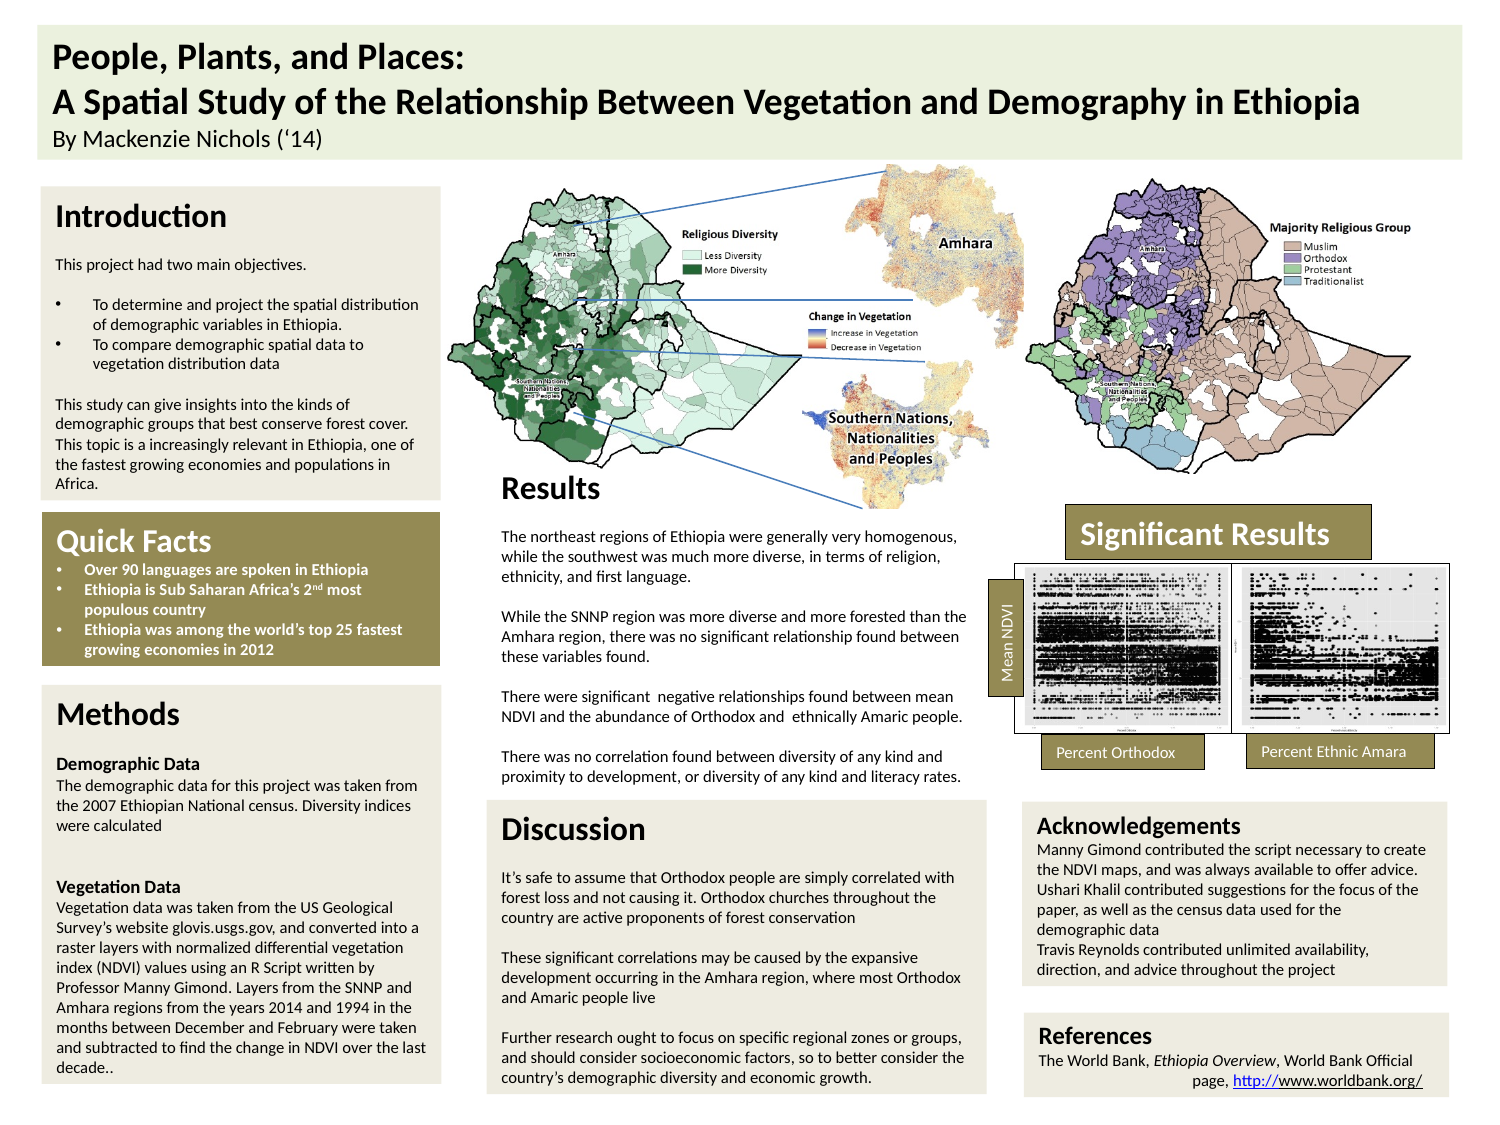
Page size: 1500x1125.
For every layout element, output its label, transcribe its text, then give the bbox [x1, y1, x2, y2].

text_box People, Plants, and Places: A Spatial Study of the Relationship Between Vegetation and Demography in Ethiopia By Mackenzie Nichols (‘14) [37, 24, 1463, 160]
text_box References The World Bank, Ethiopia Overview, World Bank Official page, http://www.worldbank.org/ [1023, 1012, 1450, 1098]
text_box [573, 170, 887, 226]
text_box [988, 504, 1450, 772]
text_box Quick Facts Over 90 languages are spoken in Ethiopia Ethiopia is Sub Saharan Africa’s 2nd most populous country Ethiopia was among the world’s top 25 fastest growing economies in 2012 [41, 511, 441, 667]
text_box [573, 348, 926, 362]
picture [440, 163, 1414, 509]
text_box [573, 412, 863, 509]
text_box Results The northeast regions of Ethiopia were generally very homogenous, while the southwest was much more diverse, in terms of religion, ethnicity, and first language. While the SNNP region was more diverse and more forested than the Amhara region, there was no significant relationship found between these variables found. There were significant negative relationships found between mean NDVI and the abundance of Orthodox and ethnically Amaric people. There was no correlation found between diversity of any kind and proximity to development, or diversity of any kind and literacy rates. [486, 477, 987, 813]
text_box Introduction This project had two main objectives. To determine and project the spatial distribution of demographic variables in Ethiopia. To compare demographic spatial data to vegetation distribution data This study can give insights into the kinds of demographic groups that best conserve forest cover. This topic is a increasingly relevant in Ethiopia, one of the fastest growing economies and populations in Africa. [40, 186, 441, 501]
text_box Methods Demographic Data The demographic data for this project was taken from the 2007 Ethiopian National census. Diversity indices were calculated Vegetation Data Vegetation data was taken from the US Geological Survey’s website glovis.usgs.gov, and converted into a raster layers with normalized differential vegetation index (NDVI) values using an R Script written by Professor Manny Gimond. Layers from the SNNP and Amhara regions from the years 2014 and 1994 in the months between December and February were taken and subtracted to find the change in NDVI over the last decade.. [41, 684, 442, 1084]
text_box Discussion It’s safe to assume that Orthodox people are simply correlated with forest loss and not causing it. Orthodox churches throughout the country are active proponents of forest conservation These significant correlations may be caused by the expansive development occurring in the Amhara region, where most Orthodox and Amaric people live Further research ought to focus on specific regional zones or groups, and should consider socioeconomic factors, so to better consider the country’s demographic diversity and economic growth. [486, 813, 987, 1095]
text_box Acknowledgements Manny Gimond contributed the script necessary to create the NDVI maps, and was always available to offer advice. Ushari Khalil contributed suggestions for the focus of the paper, as well as the census data used for the demographic data Travis Reynolds contributed unlimited availability, direction, and advice throughout the project [1022, 801, 1448, 987]
